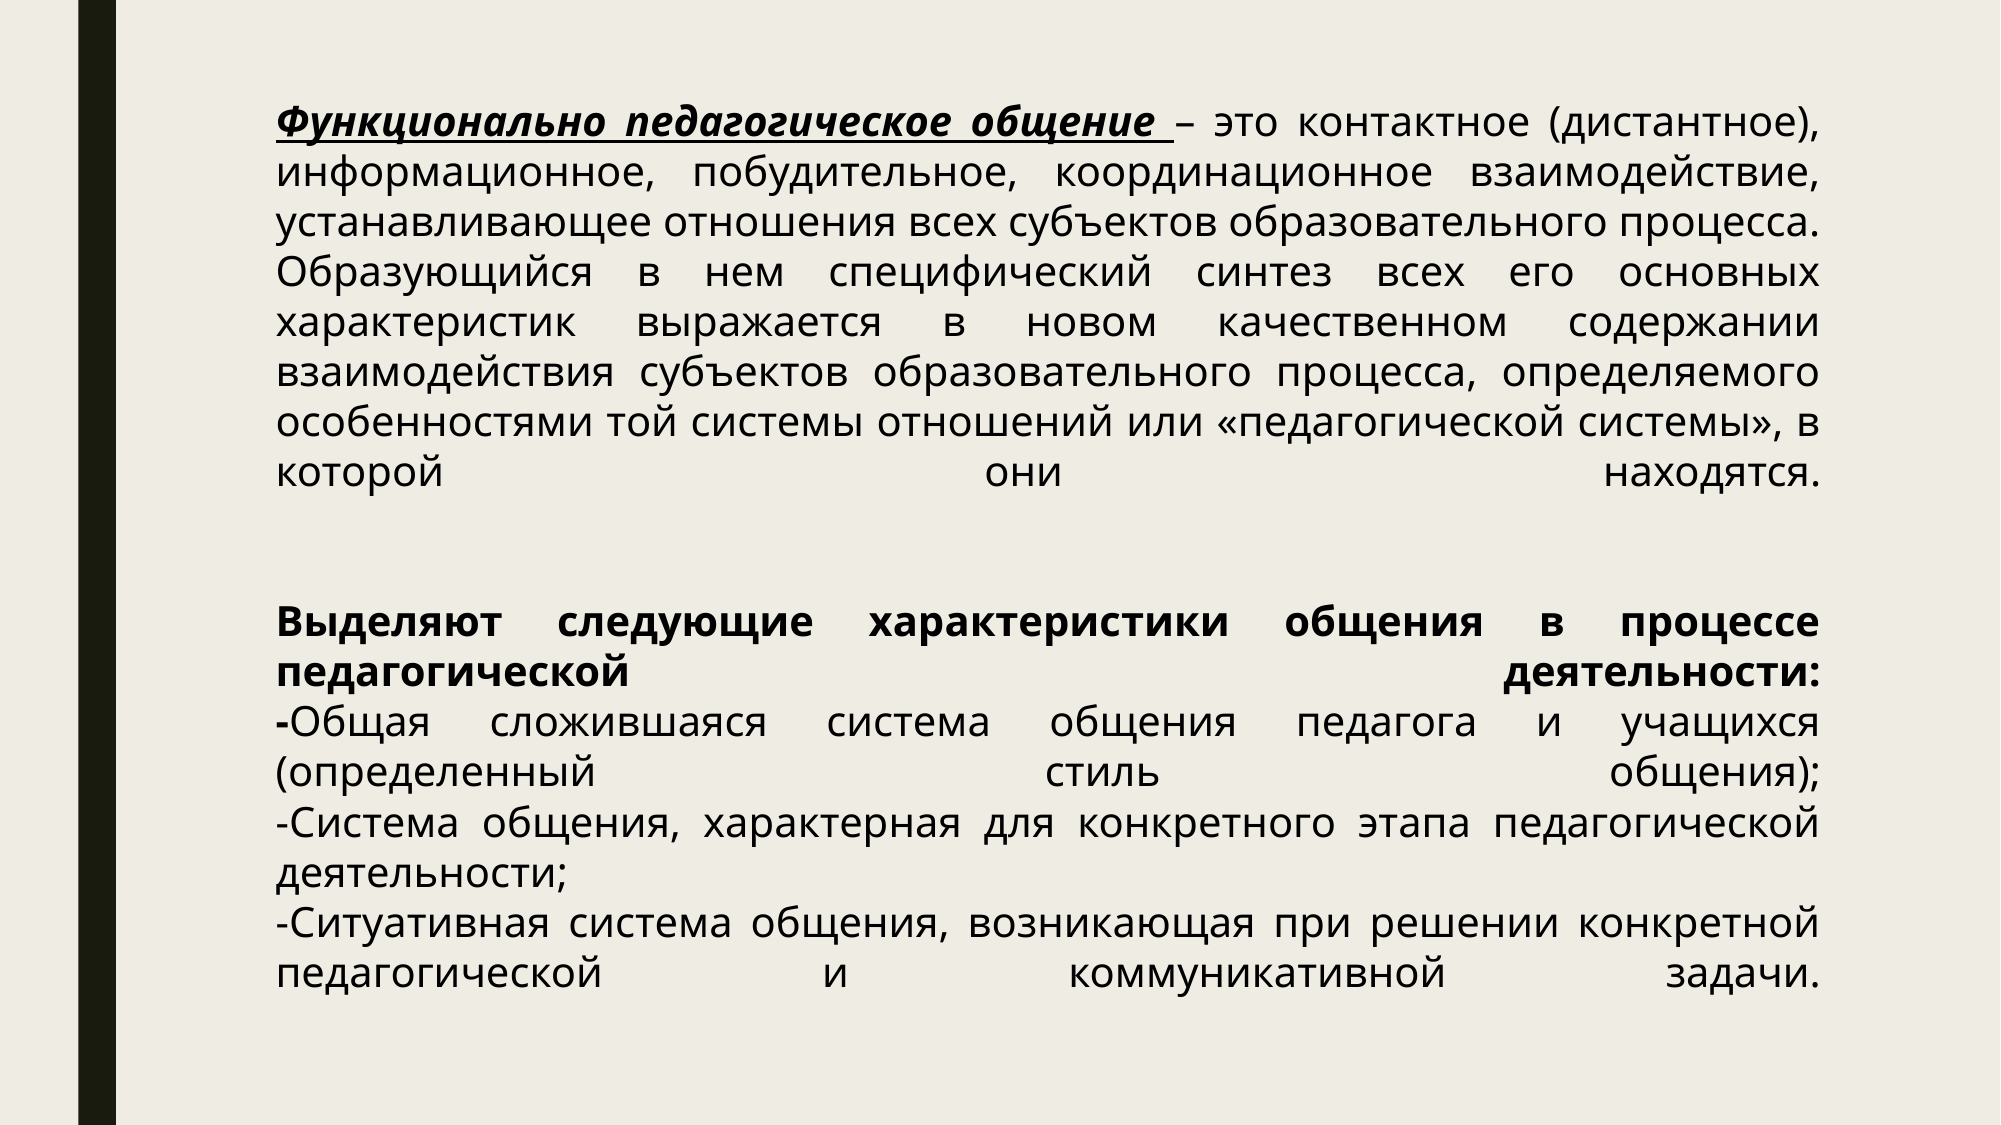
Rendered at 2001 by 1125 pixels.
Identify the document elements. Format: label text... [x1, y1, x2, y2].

title Функционально педагогическое общение – это контактное (дистантное), информационное, побудительное, координационное взаимодействие, устанавливающее отношения всех субъектов образовательного процесса. Образующийся в нем специфический синтез всех его основных характеристик выражается в новом качественном содержании взаимодействия субъектов образовательного процесса, определяемого особенностями той системы отношений или «педагогической системы», в которой они находятся. Выделяют следующие характеристики общения в процессе педагогической деятельности: -Общая сложившаяся система общения педагога и учащихся (определенный стиль общения); -Система общения, характерная для конкретного этапа педагогической деятельности; -Ситуативная система общения, возникающая при решении конкретной педагогической и коммуникативной задачи. [260, 87, 1836, 332]
